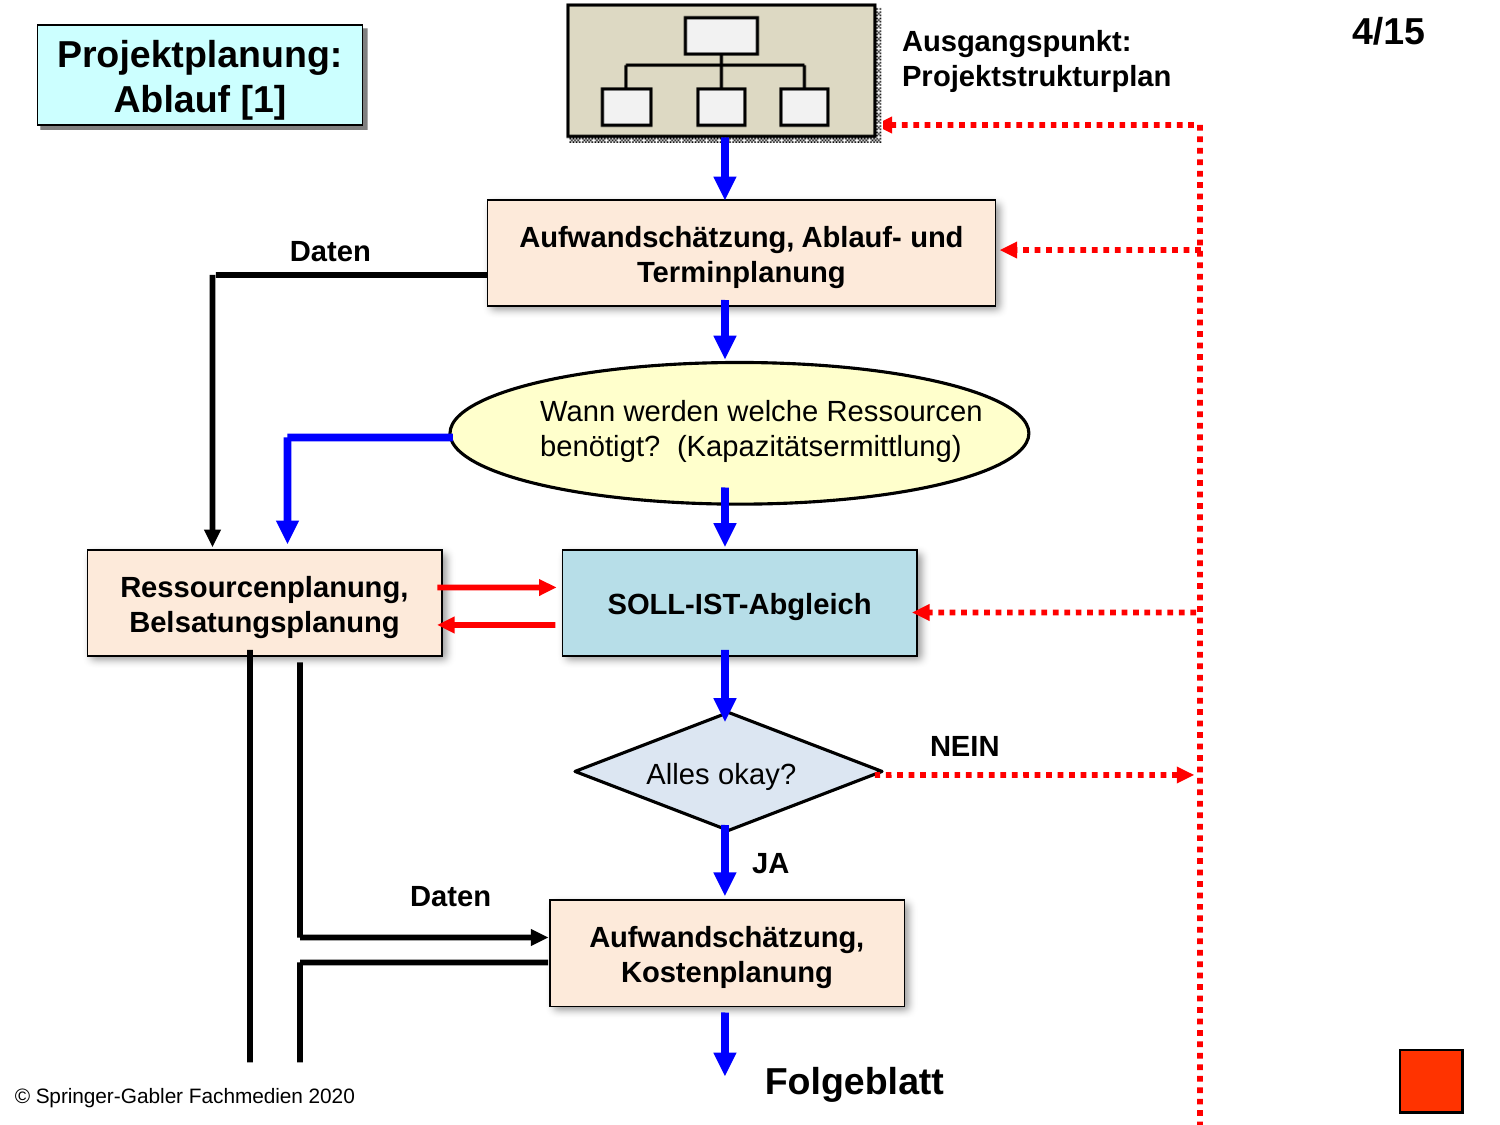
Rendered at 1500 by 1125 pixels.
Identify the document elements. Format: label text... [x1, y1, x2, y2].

text_box [718, 1012, 732, 1076]
text_box [718, 299, 732, 360]
text_box [845, 754, 885, 788]
text_box Ausgangspunkt: Projektstrukturplan [887, 15, 1350, 100]
text_box JA [737, 837, 868, 888]
text_box Aufwandschätzung, Ablauf- und Terminplanung [487, 200, 996, 307]
text_box Folgeblatt [750, 1049, 1025, 1110]
text_box [912, 606, 926, 619]
text_box Wann werden welche Ressourcen benötigt? (Kapazitätsermittlung) [525, 385, 999, 470]
text_box [1399, 1049, 1463, 1113]
text_box Alles okay? [631, 748, 845, 798]
text_box NEIN [915, 719, 1046, 770]
text_box [281, 438, 294, 544]
text_box [999, 243, 1013, 257]
text_box SOLL-IST-Abgleich [562, 549, 917, 657]
text_box [638, 798, 819, 833]
text_box [718, 824, 732, 896]
text_box Daten [395, 869, 514, 920]
text_box [718, 487, 732, 547]
text_box [572, 711, 827, 796]
text_box [301, 931, 549, 944]
text_box [437, 581, 557, 594]
text_box Daten [274, 224, 393, 275]
text_box [999, 399, 1031, 467]
text_box [1181, 768, 1194, 782]
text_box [562, 0, 883, 143]
text_box [206, 274, 219, 547]
text_box Aufwandschätzung, Kostenplanung [549, 899, 905, 1007]
text_box Ressourcenplanung, Belsatungsplanung [87, 549, 442, 657]
text_box [718, 649, 732, 722]
text_box [447, 360, 993, 507]
text_box Projektplanung: Ablauf [1] [37, 24, 363, 125]
text_box [718, 152, 732, 200]
text_box [437, 618, 556, 632]
